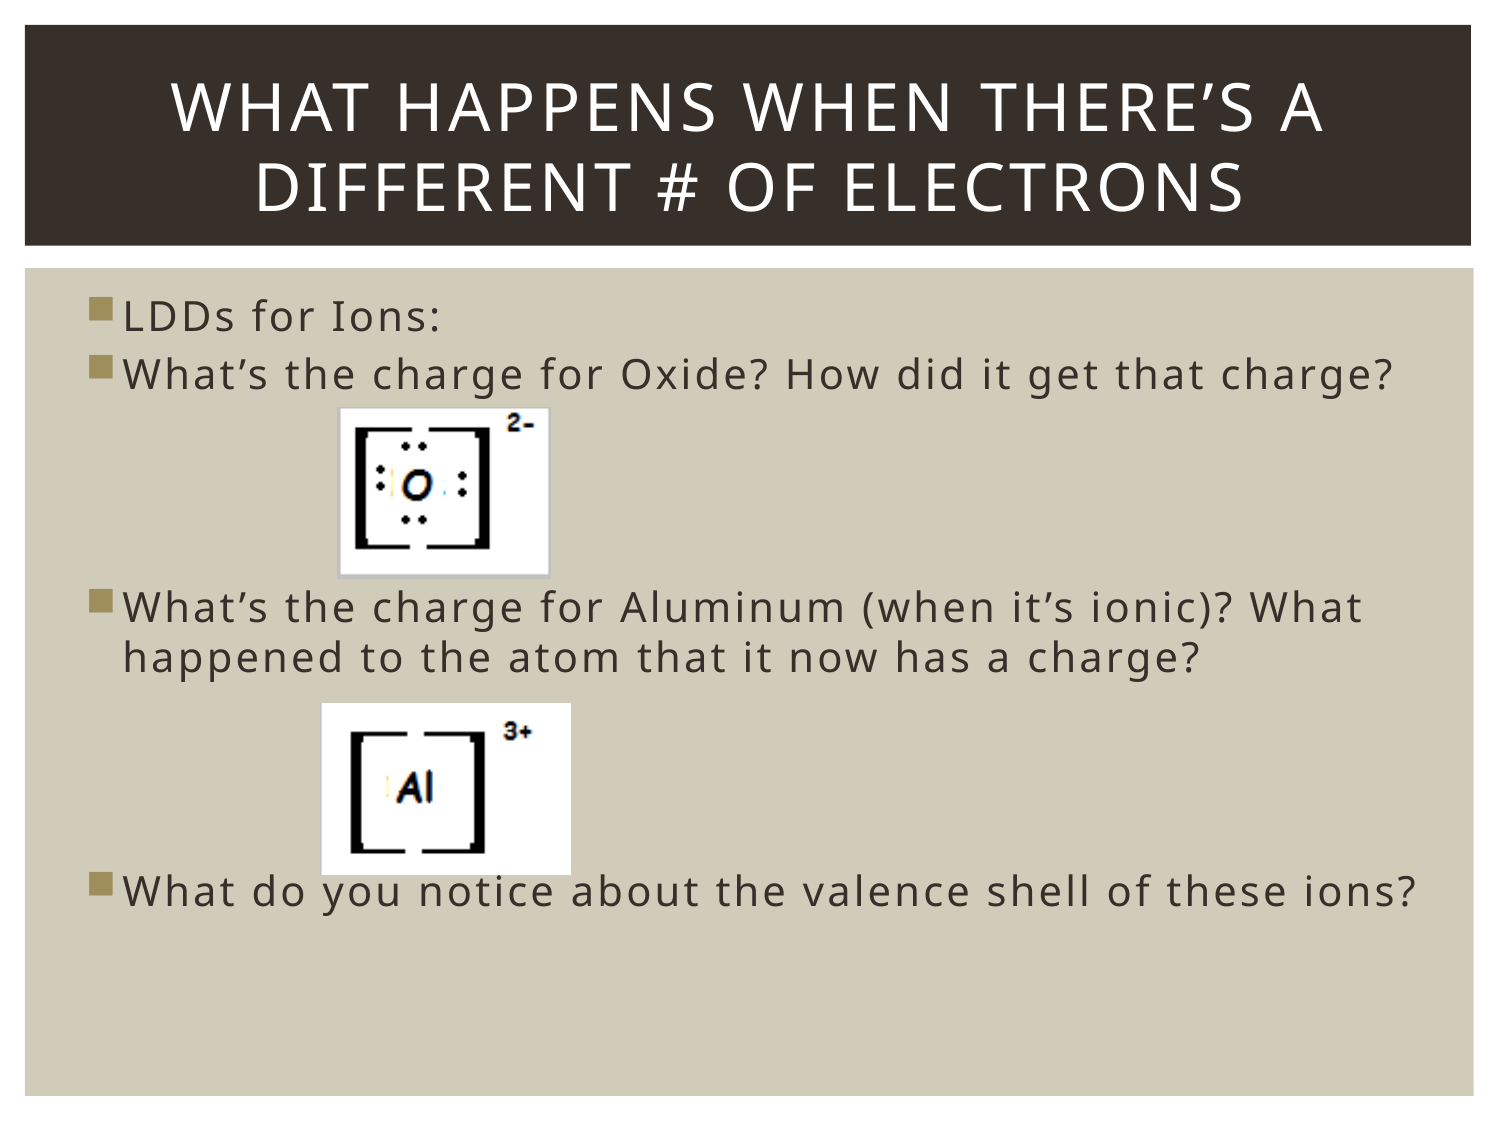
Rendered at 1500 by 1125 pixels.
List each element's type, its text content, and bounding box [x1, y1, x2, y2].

list LDDs for Ions: What’s the charge for Oxide? How did it get that charge? What’s the charge for Aluminum (when it’s ionic)? What happened to the atom that it now has a charge? What do you notice about the valence shell of these ions? [62, 281, 1442, 1005]
picture [320, 702, 571, 875]
picture [337, 407, 551, 579]
title What happens when there’s a different # of electrons [62, 58, 1438, 232]
